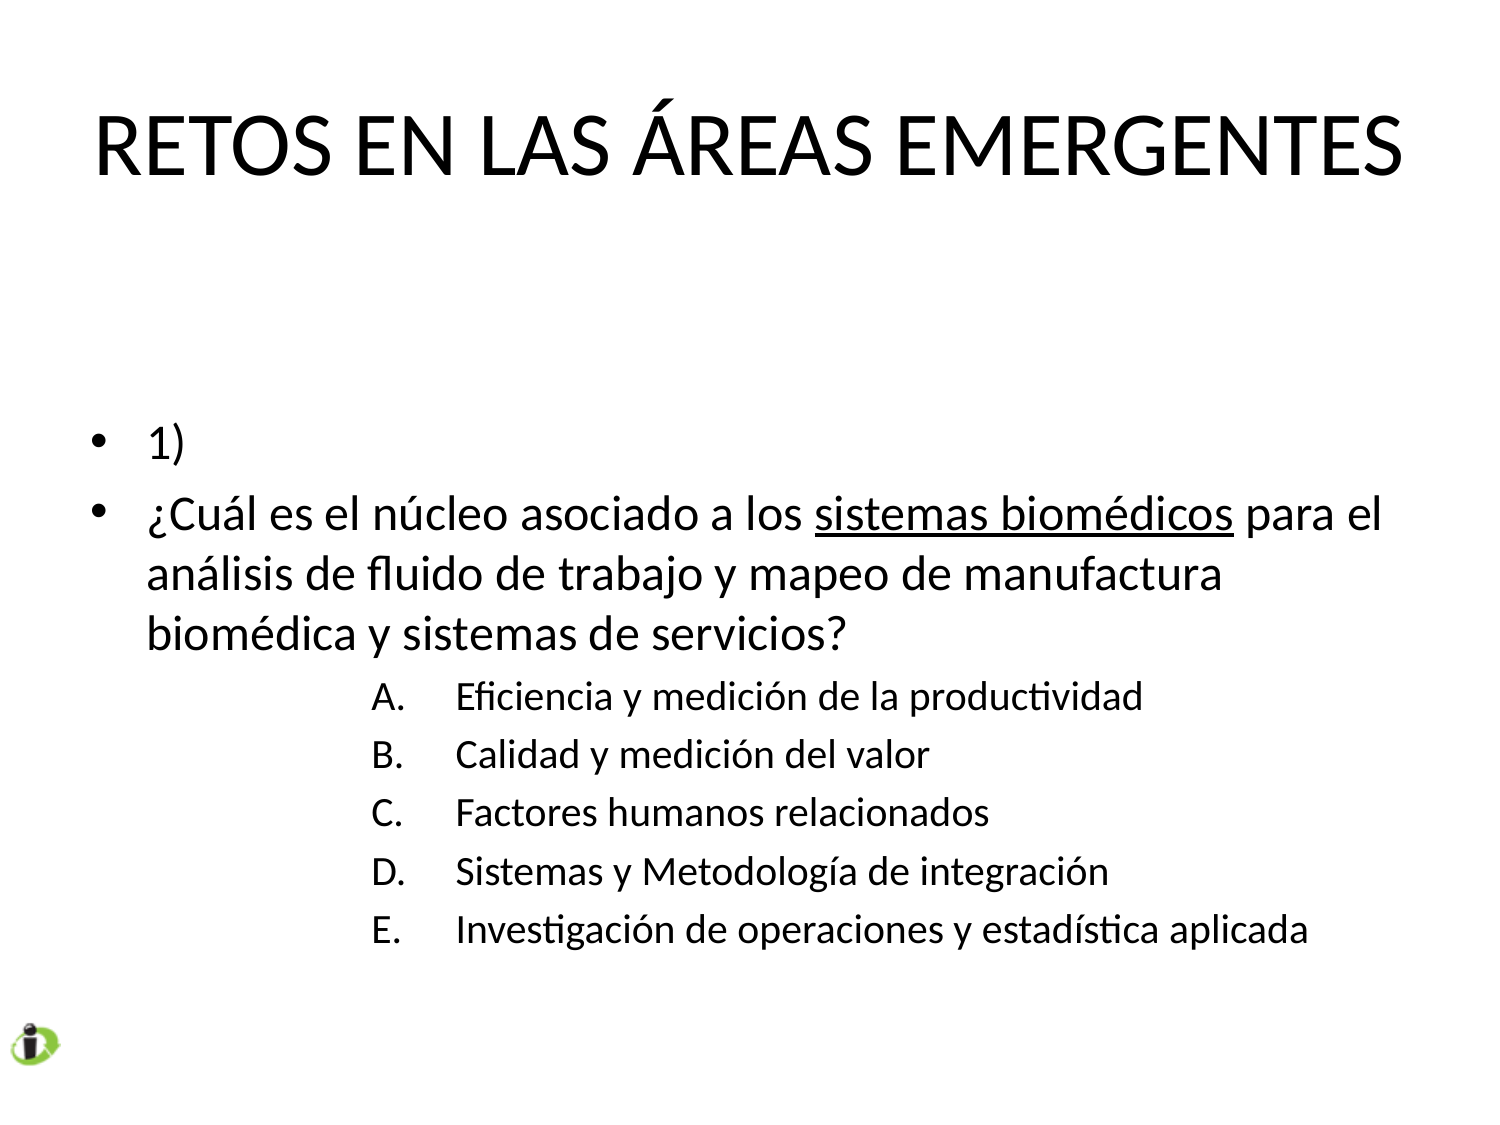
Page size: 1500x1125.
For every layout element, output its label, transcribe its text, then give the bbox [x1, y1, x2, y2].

list 1) ¿Cuál es el núcleo asociado a los sistemas biomédicos para el análisis de fluido de trabajo y mapeo de manufactura biomédica y sistemas de servicios? Eficiencia y medición de la productividad Calidad y medición del valor Factores humanos relacionados Sistemas y Metodología de integración Investigación de operaciones y estadística aplicada [75, 262, 1425, 1005]
title RETOS EN LAS ÁREAS EMERGENTES [75, 45, 1425, 233]
picture [10, 1020, 61, 1072]
